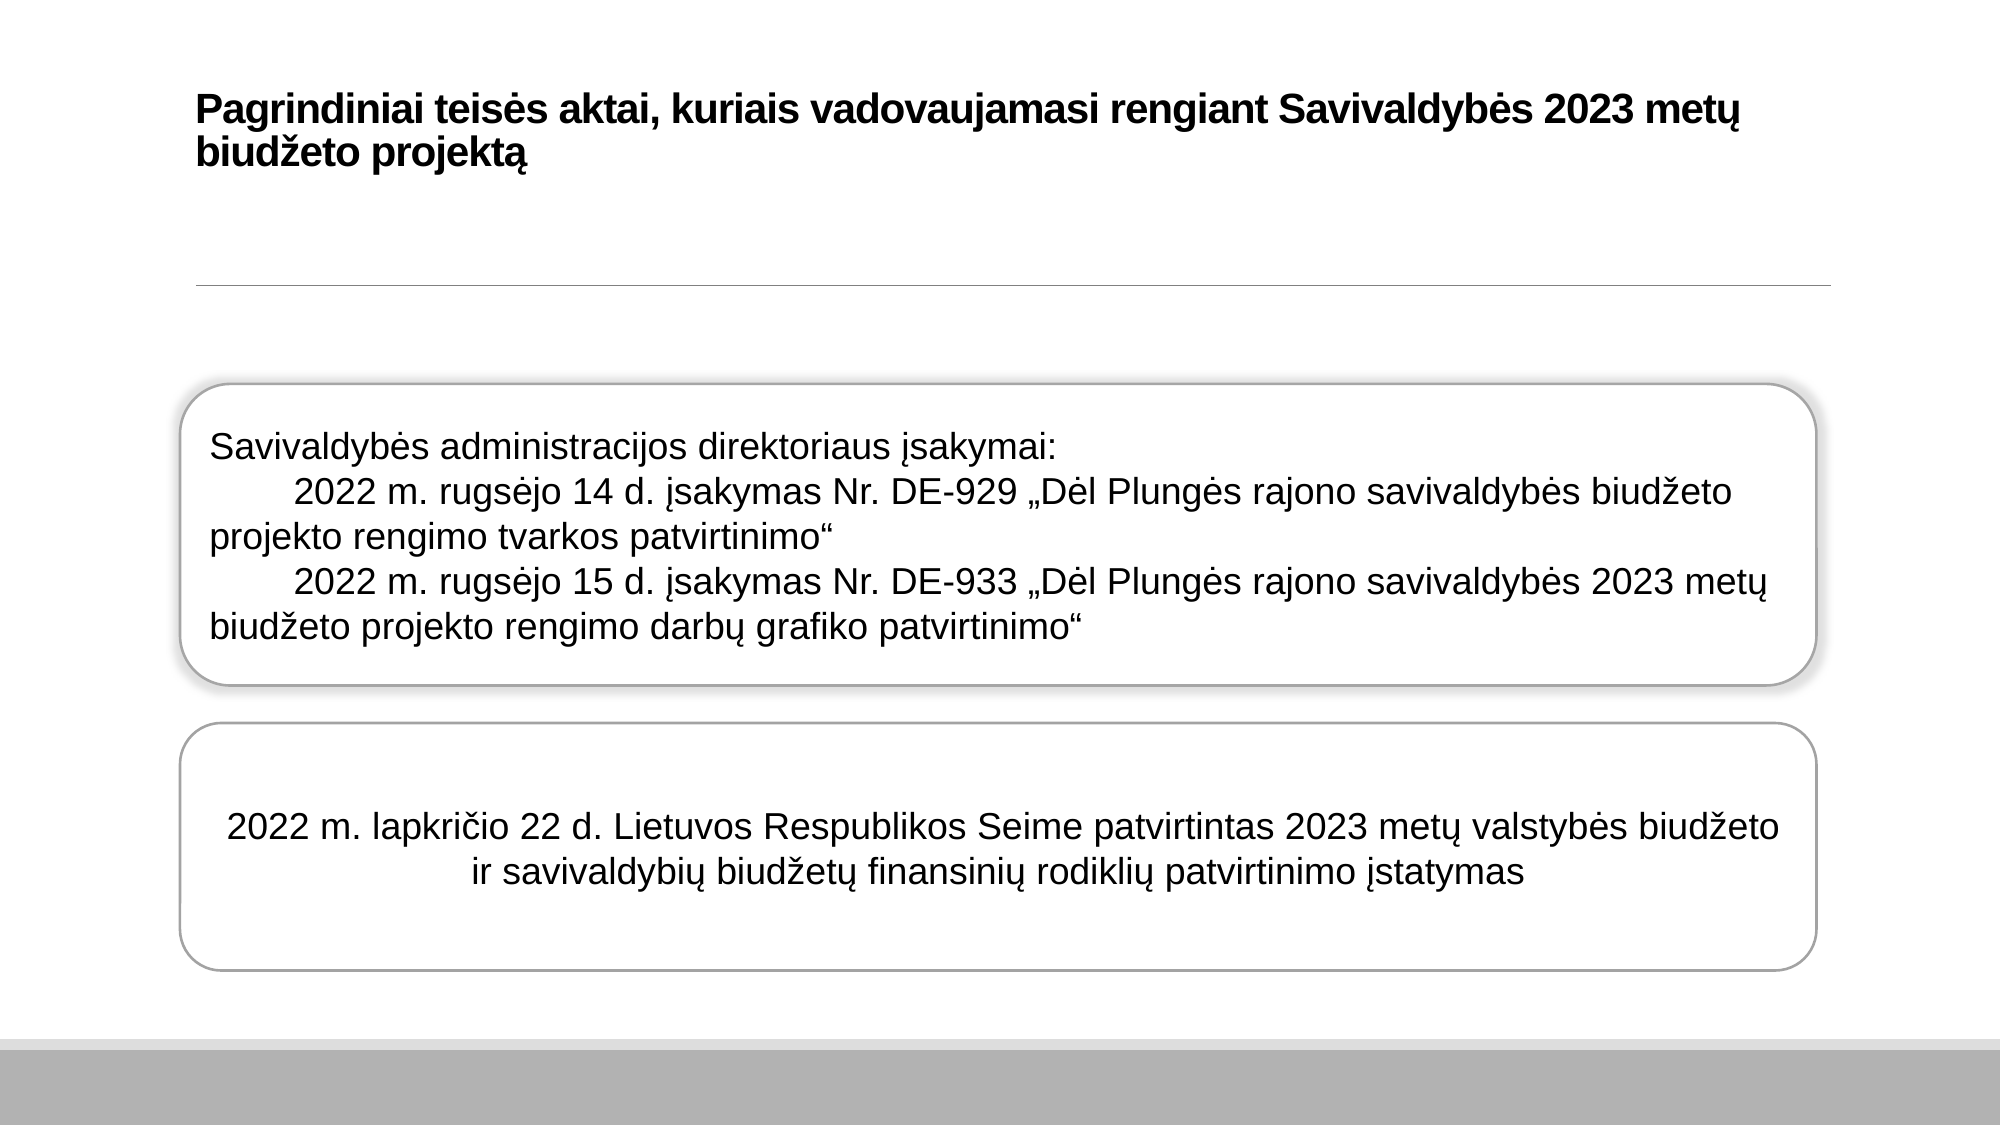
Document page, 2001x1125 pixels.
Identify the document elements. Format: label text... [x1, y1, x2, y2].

text_box [179, 653, 1830, 986]
title Pagrindiniai teisės aktai, kuriais vadovaujamasi rengiant Savivaldybės 2023 metų biudžeto projektą [180, 38, 1817, 183]
text_box Savivaldybės administracijos direktoriaus įsakymai: 2022 m. rugsėjo 14 d. įsakymas Nr. DE-929 „Dėl Plungės rajono savivaldybės biudžeto projekto rengimo tvarkos patvirtinimo“ 2022 m. rugsėjo 15 d. įsakymas Nr. DE-933 „Dėl Plungės rajono savivaldybės 2023 metų biudžeto projekto rengimo darbų grafiko patvirtinimo“ [178, 382, 1818, 687]
text_box 2022 m. lapkričio 22 d. Lietuvos Respublikos Seime patvirtintas 2023 metų valstybės biudžeto ir savivaldybių biudžetų finansinių rodiklių patvirtinimo įstatymas [178, 721, 1818, 972]
text_box [179, 325, 1830, 419]
